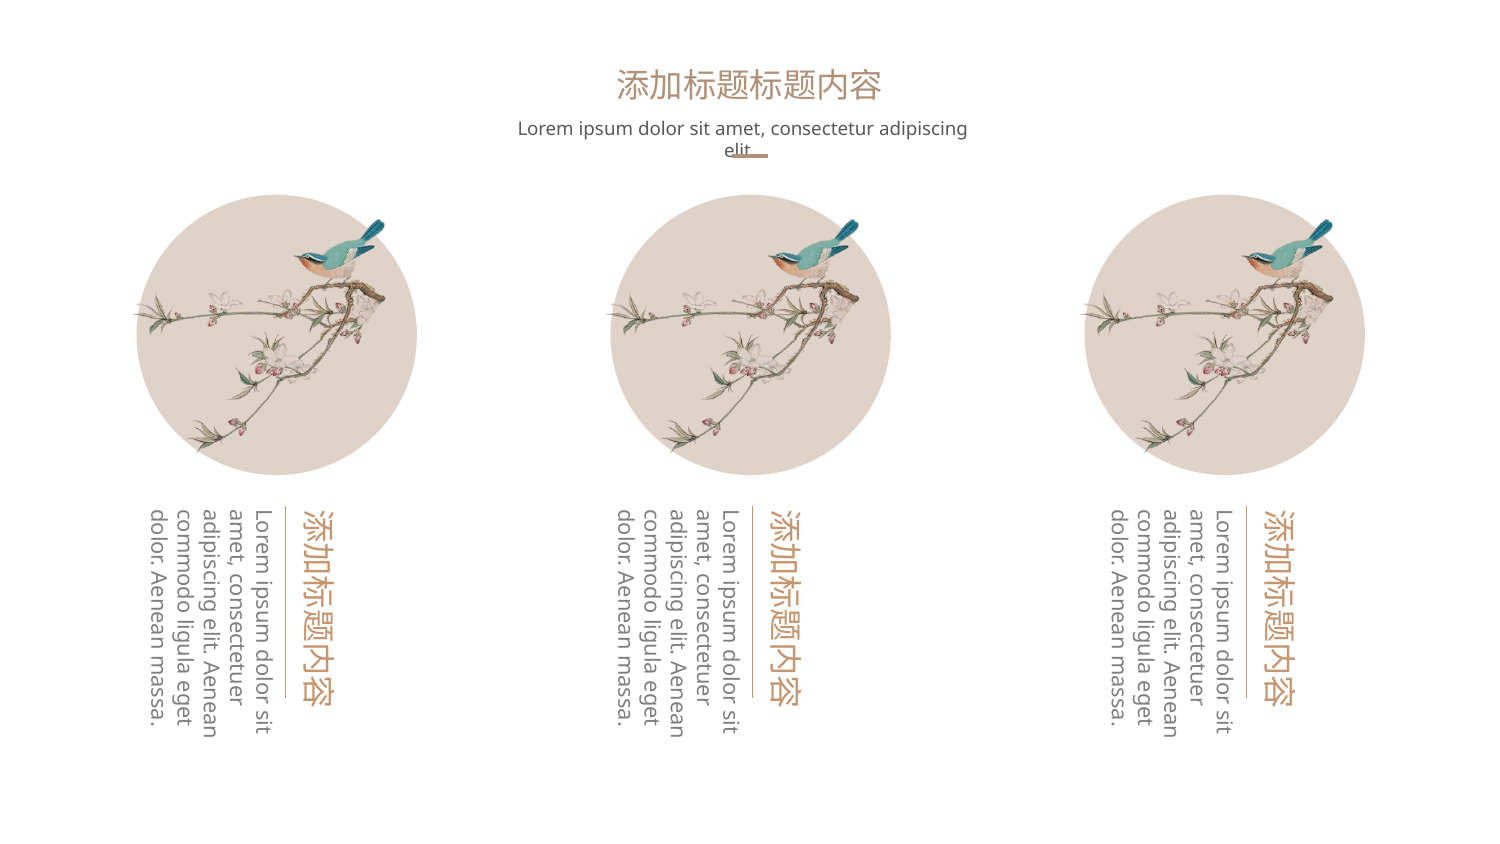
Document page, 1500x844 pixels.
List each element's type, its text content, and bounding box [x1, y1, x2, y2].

text_box Lorem ipsum dolor sit amet, consectetur adipiscing elit. [501, 109, 999, 169]
text_box 添加标题标题内容 [602, 56, 898, 109]
text_box 添加标题内容 [1247, 494, 1308, 712]
text_box Lorem ipsum dolor sit amet, consectetuer adipiscing elit. Aenean commodo ligula eget dolor. Aenean massa. [616, 494, 753, 786]
text_box 添加标题内容 [753, 494, 815, 712]
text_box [1077, 189, 1374, 490]
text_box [129, 189, 426, 490]
text_box Lorem ipsum dolor sit amet, consectetuer adipiscing elit. Aenean commodo ligula eget dolor. Aenean massa. [1109, 494, 1247, 786]
text_box 添加标题内容 [286, 494, 348, 712]
text_box Lorem ipsum dolor sit amet, consectetuer adipiscing elit. Aenean commodo ligula eget dolor. Aenean massa. [149, 494, 286, 786]
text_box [603, 189, 900, 490]
